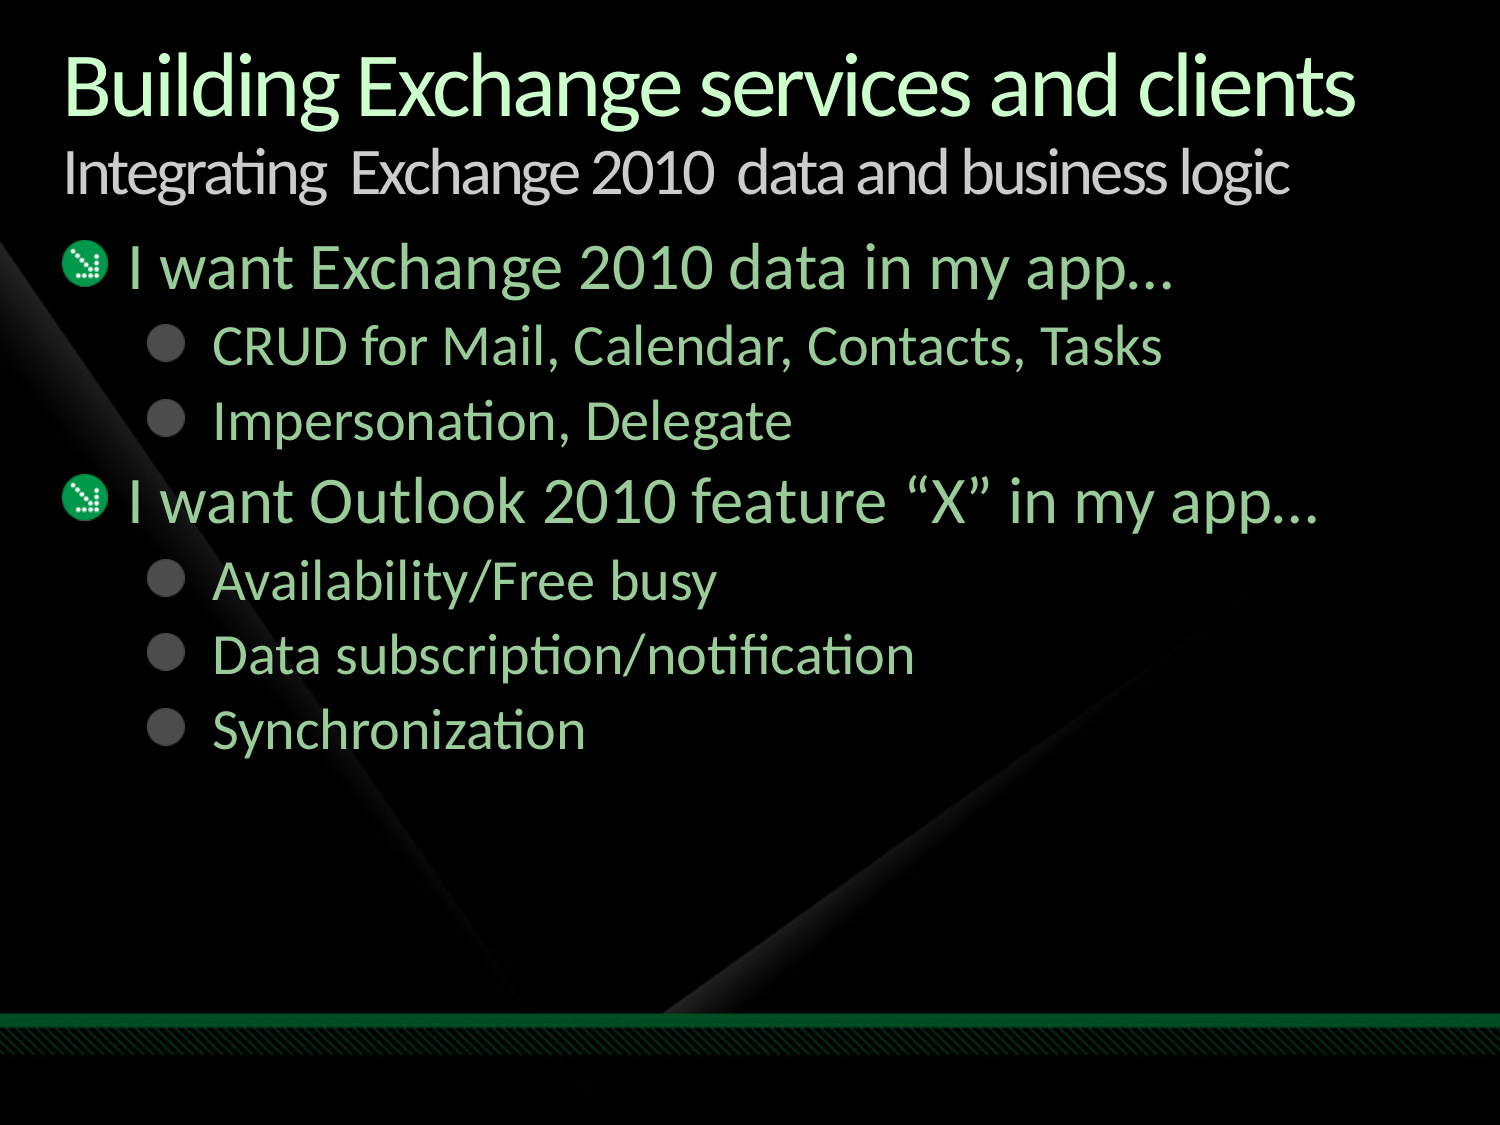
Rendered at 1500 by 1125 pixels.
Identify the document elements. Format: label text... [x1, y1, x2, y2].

picture [0, 0, 1500, 1125]
list I want Exchange 2010 data in my app… CRUD for Mail, Calendar, Contacts, Tasks Impersonation, Delegate I want Outlook 2010 feature “X” in my app… Availability/Free busy Data subscription/notification Synchronization [62, 231, 1438, 980]
title Building Exchange services and clients Integrating Exchange 2010 data and business logic [62, 37, 1438, 211]
